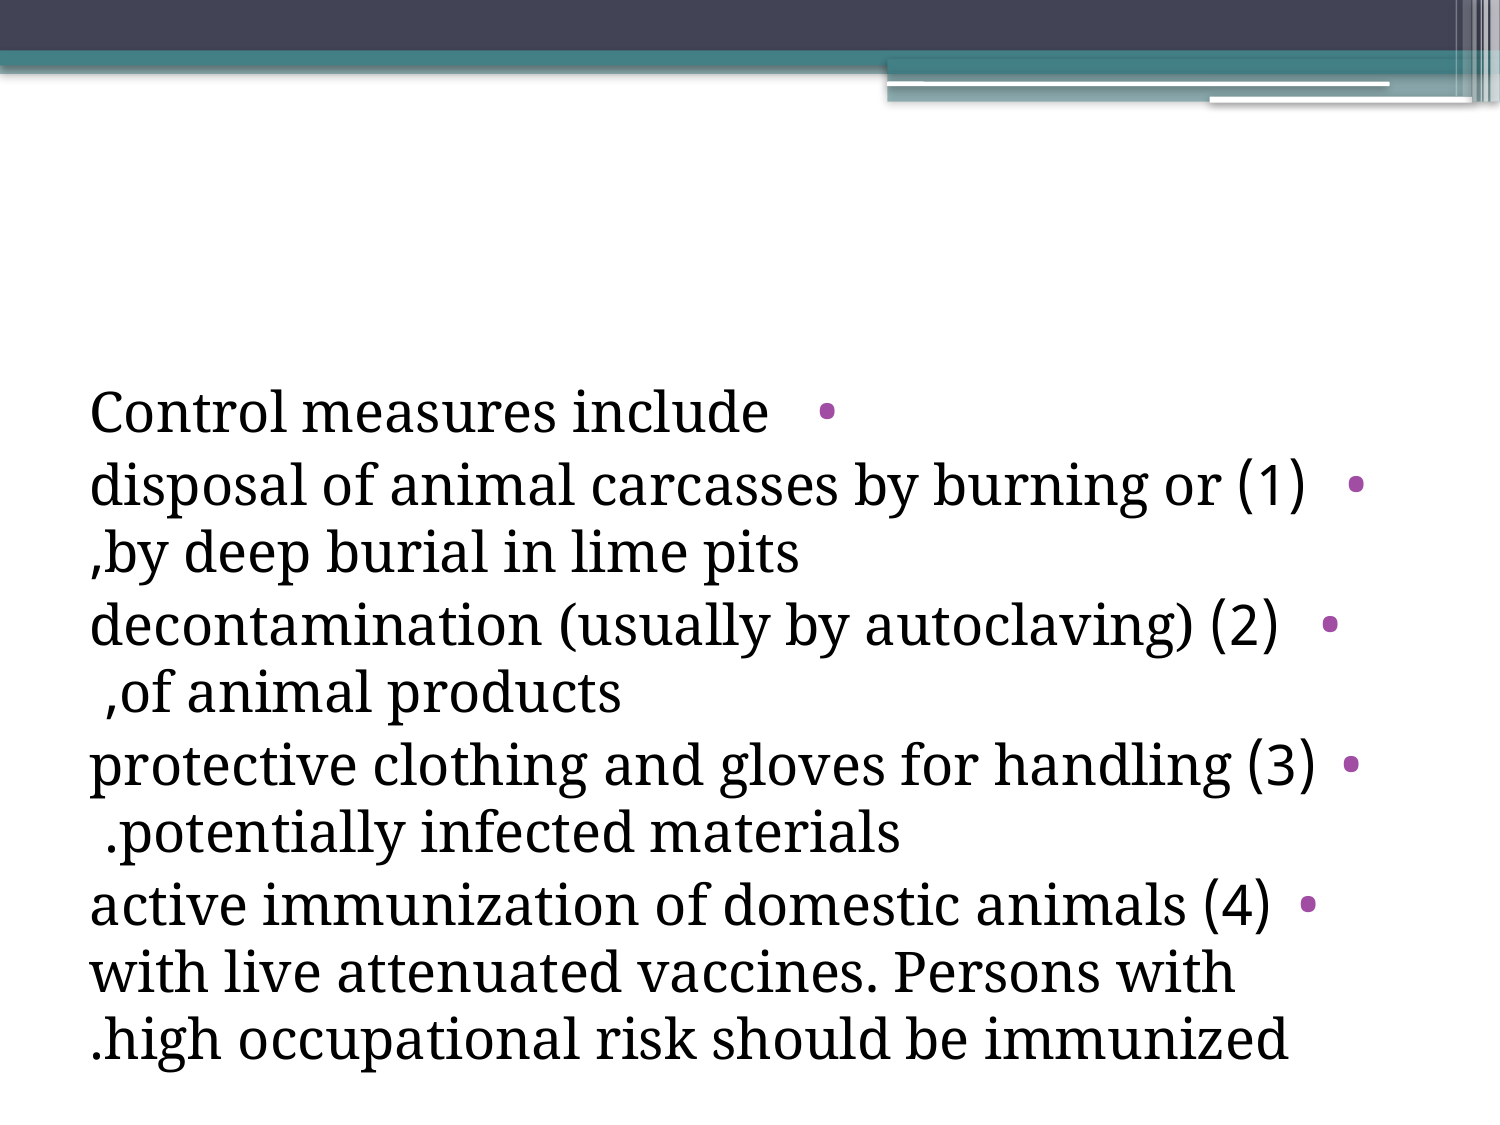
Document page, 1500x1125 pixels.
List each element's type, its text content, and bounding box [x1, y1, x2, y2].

list Control measures include (1) disposal of animal carcasses by burning or by deep burial in lime pits, (2) decontamination (usually by autoclaving) of animal products, (3) protective clothing and gloves for handling potentially infected materials. (4) active immunization of domestic animals with live attenuated vaccines. Persons with high occupational risk should be immunized. [75, 368, 1425, 1079]
